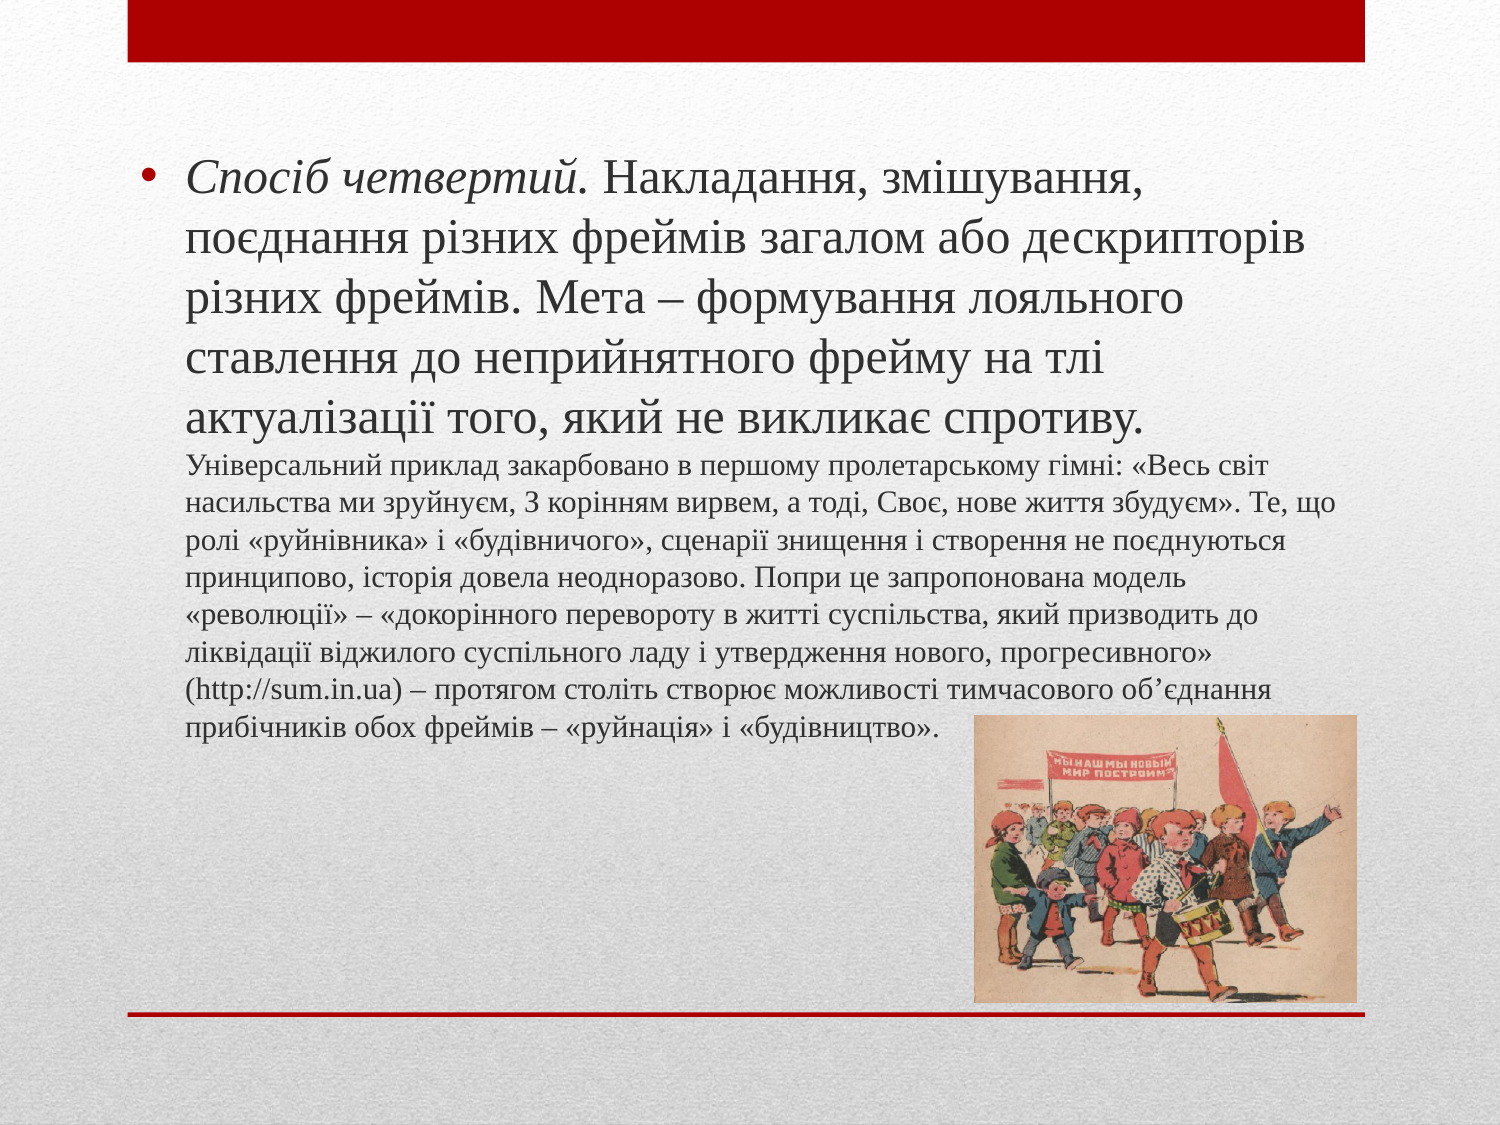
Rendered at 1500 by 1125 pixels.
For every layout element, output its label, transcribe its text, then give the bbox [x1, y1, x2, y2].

picture [973, 715, 1357, 1004]
list Спосіб четвертий. Накладання, змішування, поєднання різних фреймів загалом або дескрипторів різних фреймів. Мета – формування лояльного ставлення до неприйнятного фрейму на тлі актуалізації того, який не викликає спротиву. Універсальний приклад закарбовано в першому пролетарському гімні: «Весь світ насильства ми зруйнуєм, З корінням вирвем, а тоді, Своє, нове життя збудуєм». Те, що ролі «руйнівника» і «будівничого», сценарії знищення і створення не поєднуються принципово, історія довела неодноразово. Попри це запропонована модель «революції» – «докорінного перевороту в житті суспільства, який призводить до ліквідації віджилого суспільного ладу і утвердження нового, прогресивного» (http://sum.in.ua) – протягом століть створює можливості тимчасового об’єднання прибічників обох фреймів – «руйнація» і «будівництво». [125, 112, 1363, 776]
